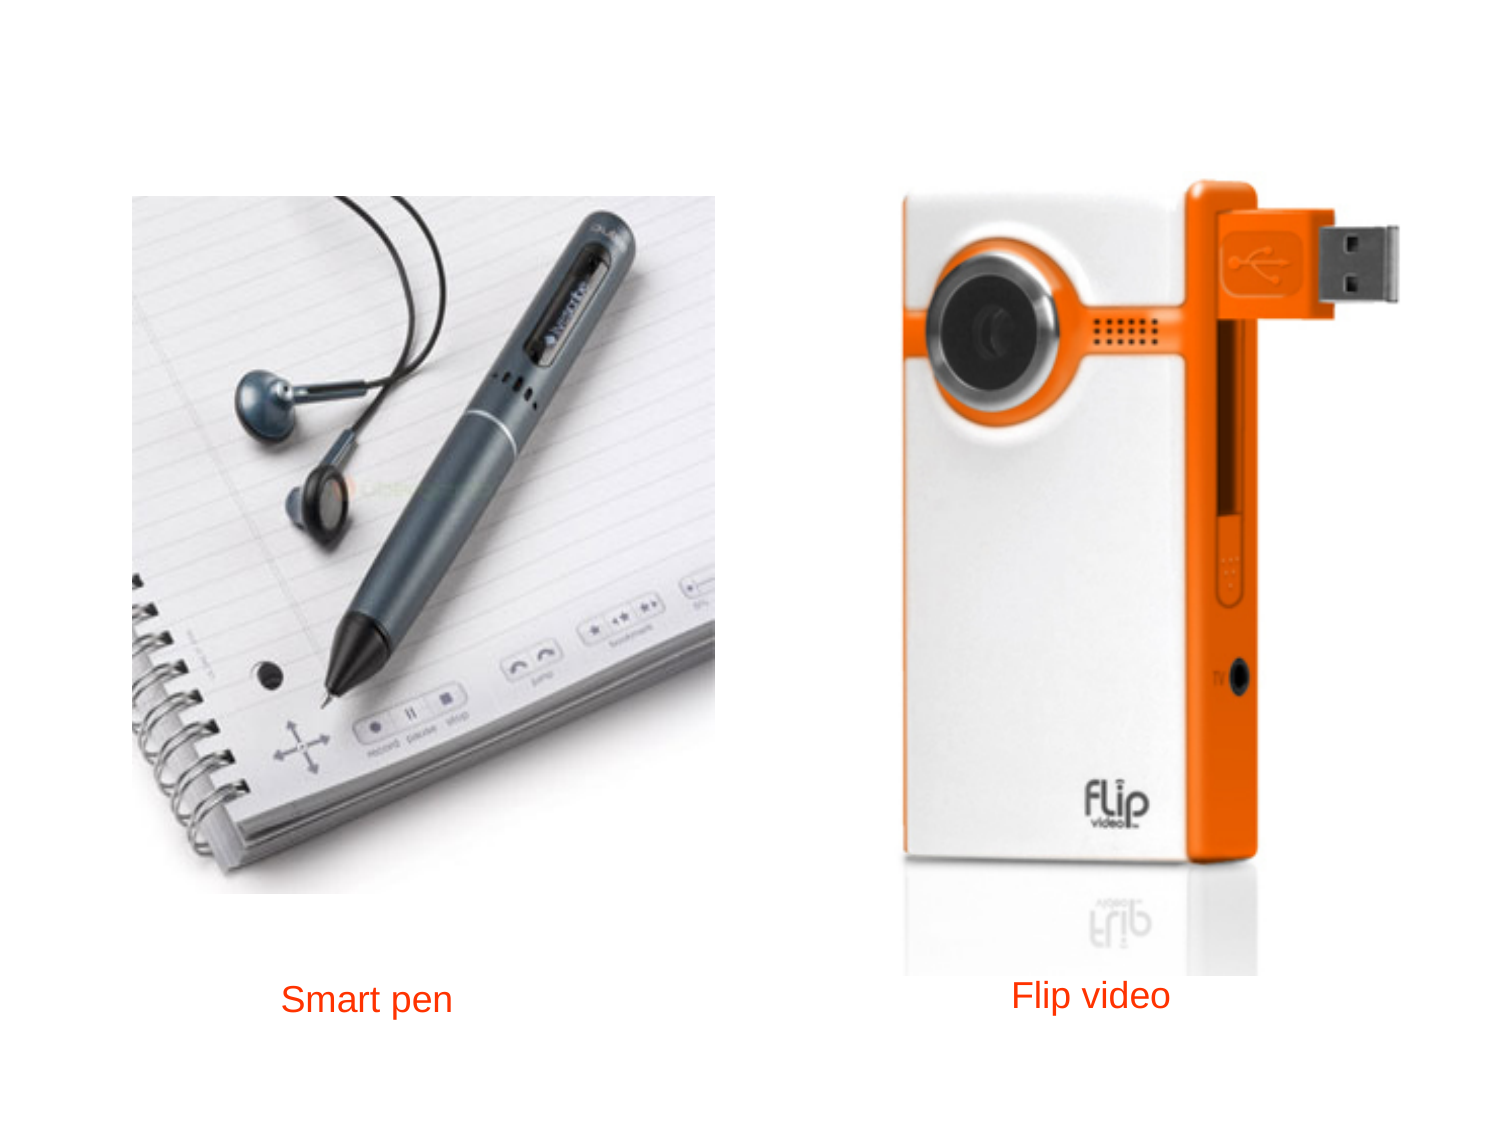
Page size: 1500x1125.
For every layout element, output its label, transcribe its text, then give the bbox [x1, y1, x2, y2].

picture [131, 196, 715, 894]
text_box Smart pen [265, 967, 469, 1028]
text_box Flip video [996, 985, 1186, 1024]
picture [766, 171, 1471, 977]
